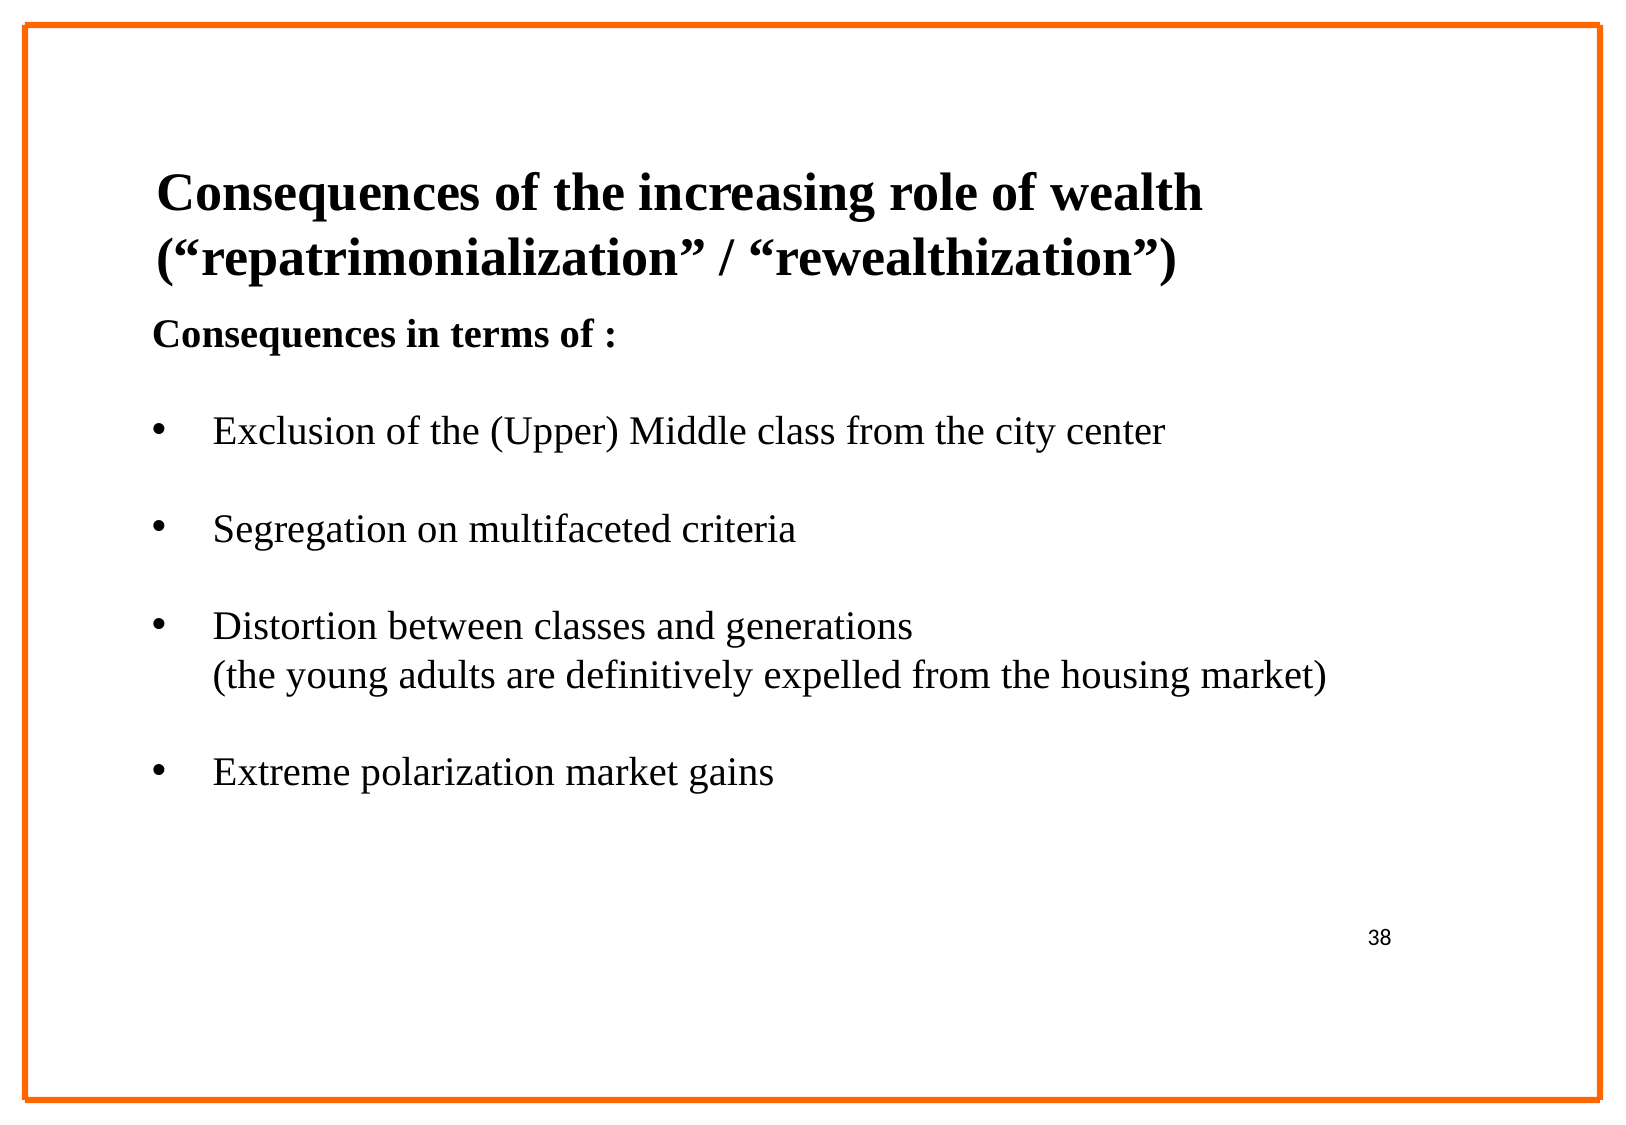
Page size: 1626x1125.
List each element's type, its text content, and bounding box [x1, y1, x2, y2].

slide_number 38 [1098, 914, 1407, 963]
text_box Consequences in terms of : Exclusion of the (Upper) Middle class from the city center Segregation on multifaceted criteria Distortion between classes and generations (the young adults are definitively expelled from the housing market) Extreme polarization market gains [141, 301, 1484, 606]
text_box Consequences of the increasing role of wealth (“repatrimonialization” / “rewealthization”) [141, 144, 1330, 298]
